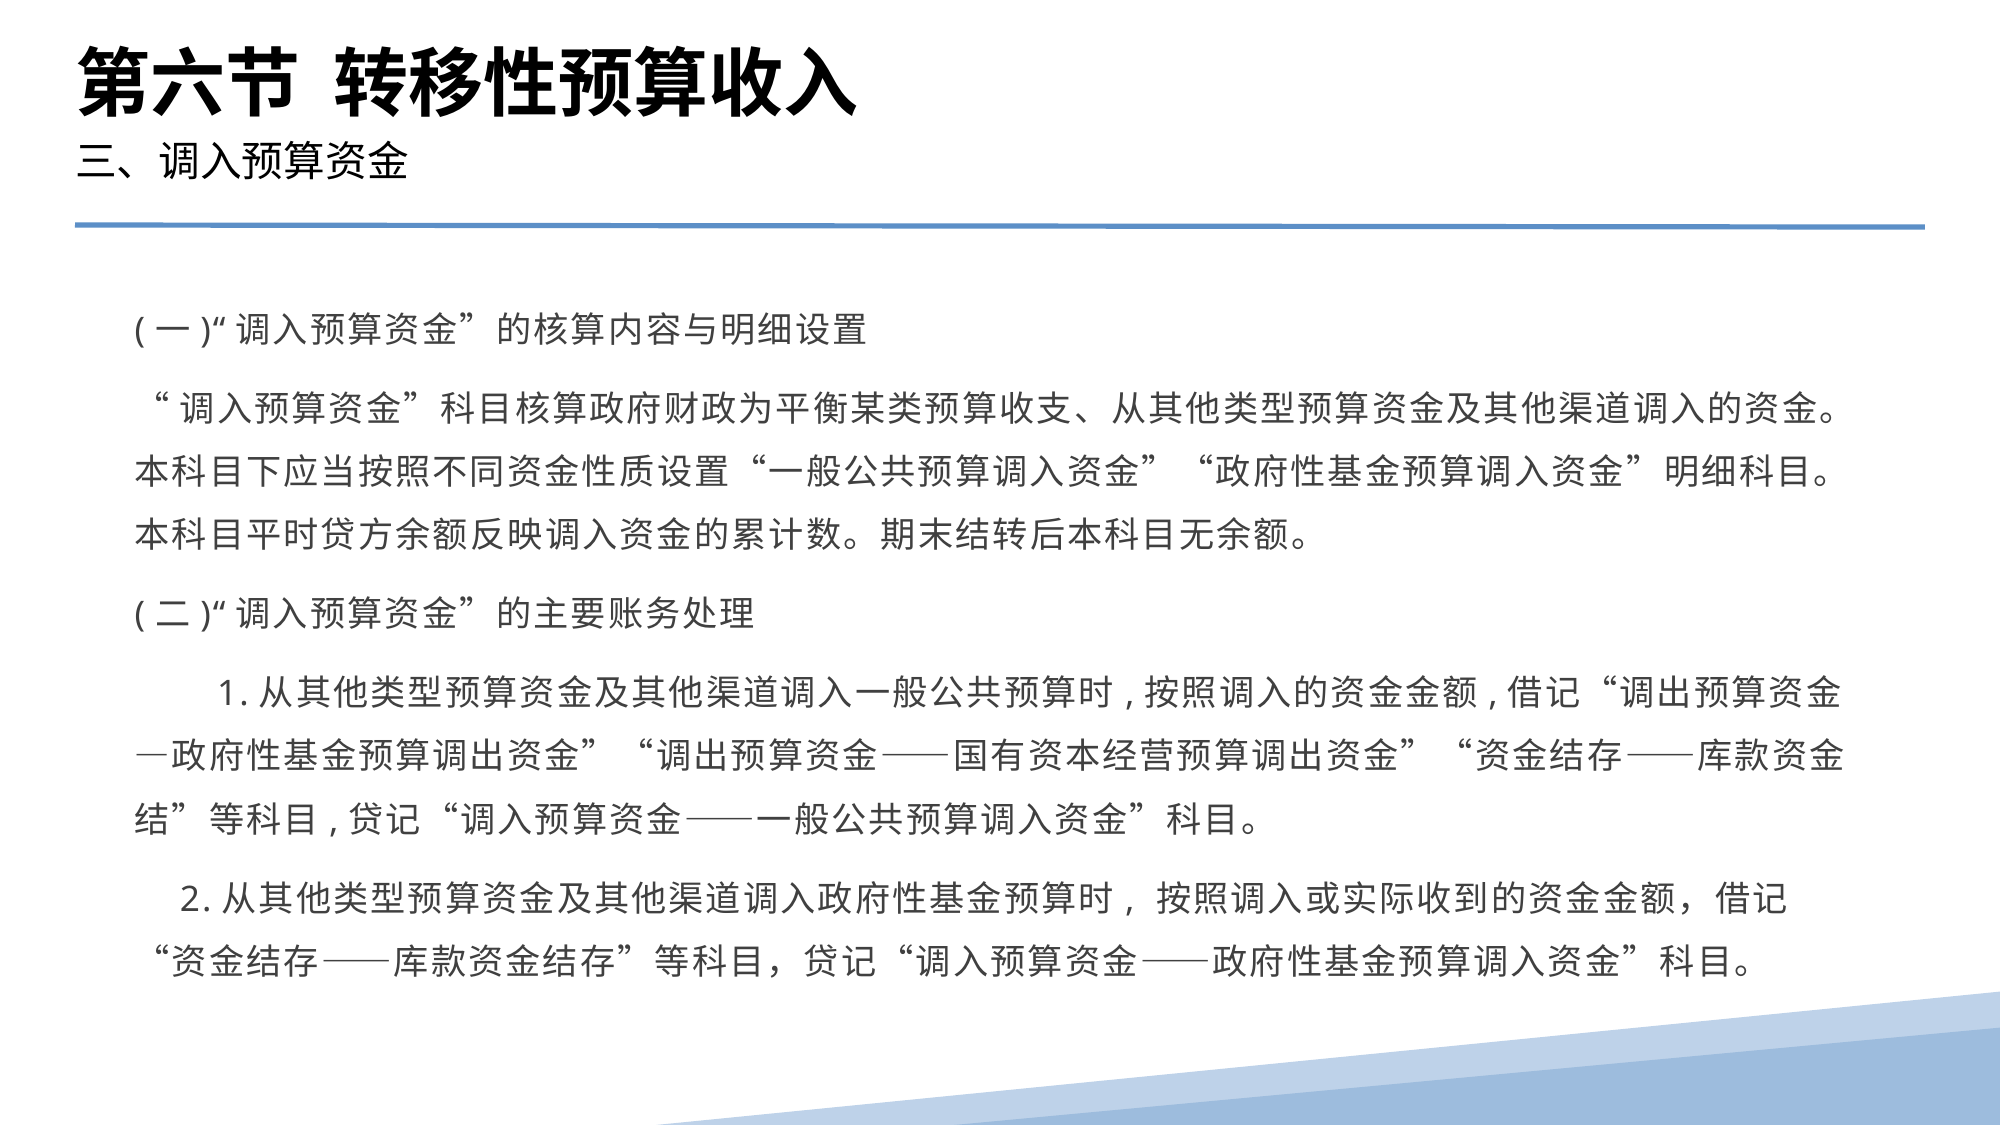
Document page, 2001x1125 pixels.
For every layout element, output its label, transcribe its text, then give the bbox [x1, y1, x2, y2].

text_box (一)“调入预算资金”的核算内容与明细设置 “调入预算资金”科目核算政府财政为平衡某类预算收支、从其他类型预算资金及其他渠道调入的资金。本科目下应当按照不同资金性质设置“一般公共预算调入资金”“政府性基金预算调入资金”明细科目。本科目平时贷方余额反映调入资金的累计数。期末结转后本科目无余额。 (二)“调入预算资金”的主要账务处理 1.从其他类型预算资金及其他渠道调入一般公共预算时,按照调入的资金金额,借记“调出预算资金—政府性基金预算调出资金”“调出预算资金——国有资本经营预算调出资金”“资金结存——库款资金结”等科目,贷记“调入预算资金——一般公共预算调入资金”科目。 2.从其他类型预算资金及其他渠道调入政府性基金预算时, 按照调入或实际收到的资金金额，借记“资金结存——库款资金结存”等科目，贷记“调入预算资金——政府性基金预算调入资金”科目。 [124, 254, 1872, 1013]
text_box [74, 224, 1925, 228]
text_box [656, 991, 2000, 1125]
text_box 第六节 转移性预算收入 [75, 24, 1925, 124]
text_box 三、调入预算资金 [75, 124, 1925, 200]
